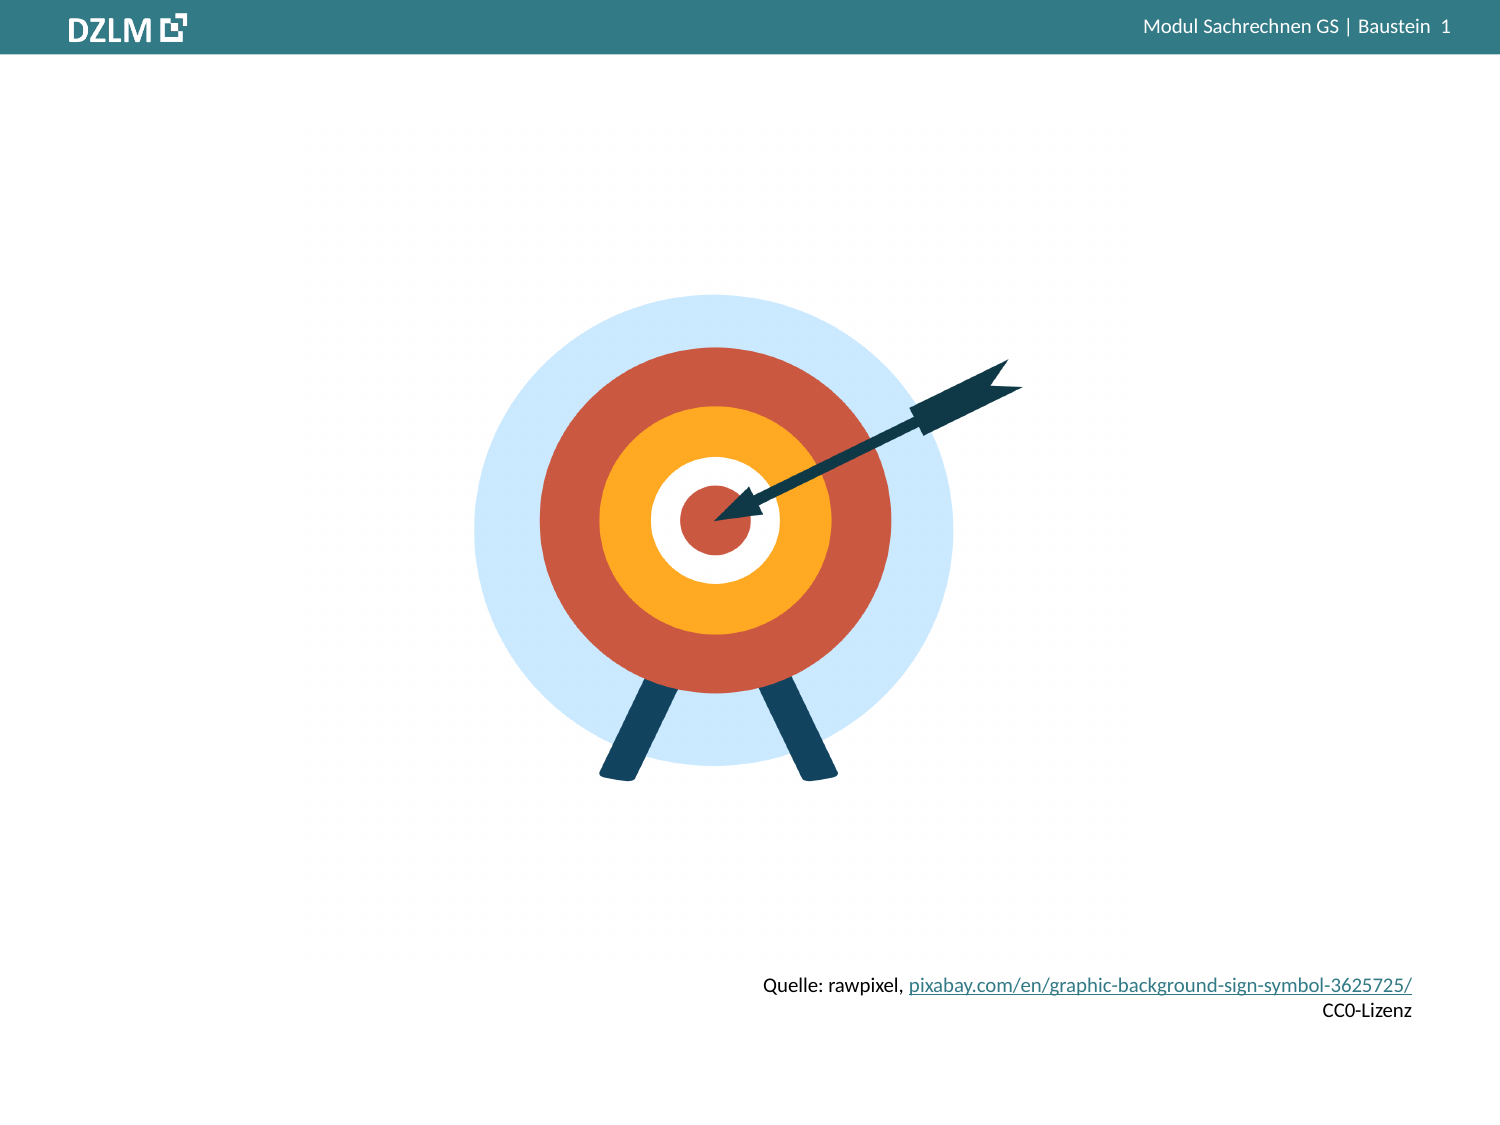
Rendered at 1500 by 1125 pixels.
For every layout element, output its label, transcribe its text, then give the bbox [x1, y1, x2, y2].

picture [300, 125, 1135, 959]
text_box Quelle: rawpixel, pixabay.com/en/graphic-background-sign-symbol-3625725/ CC0-Lizenz [748, 964, 1427, 1029]
